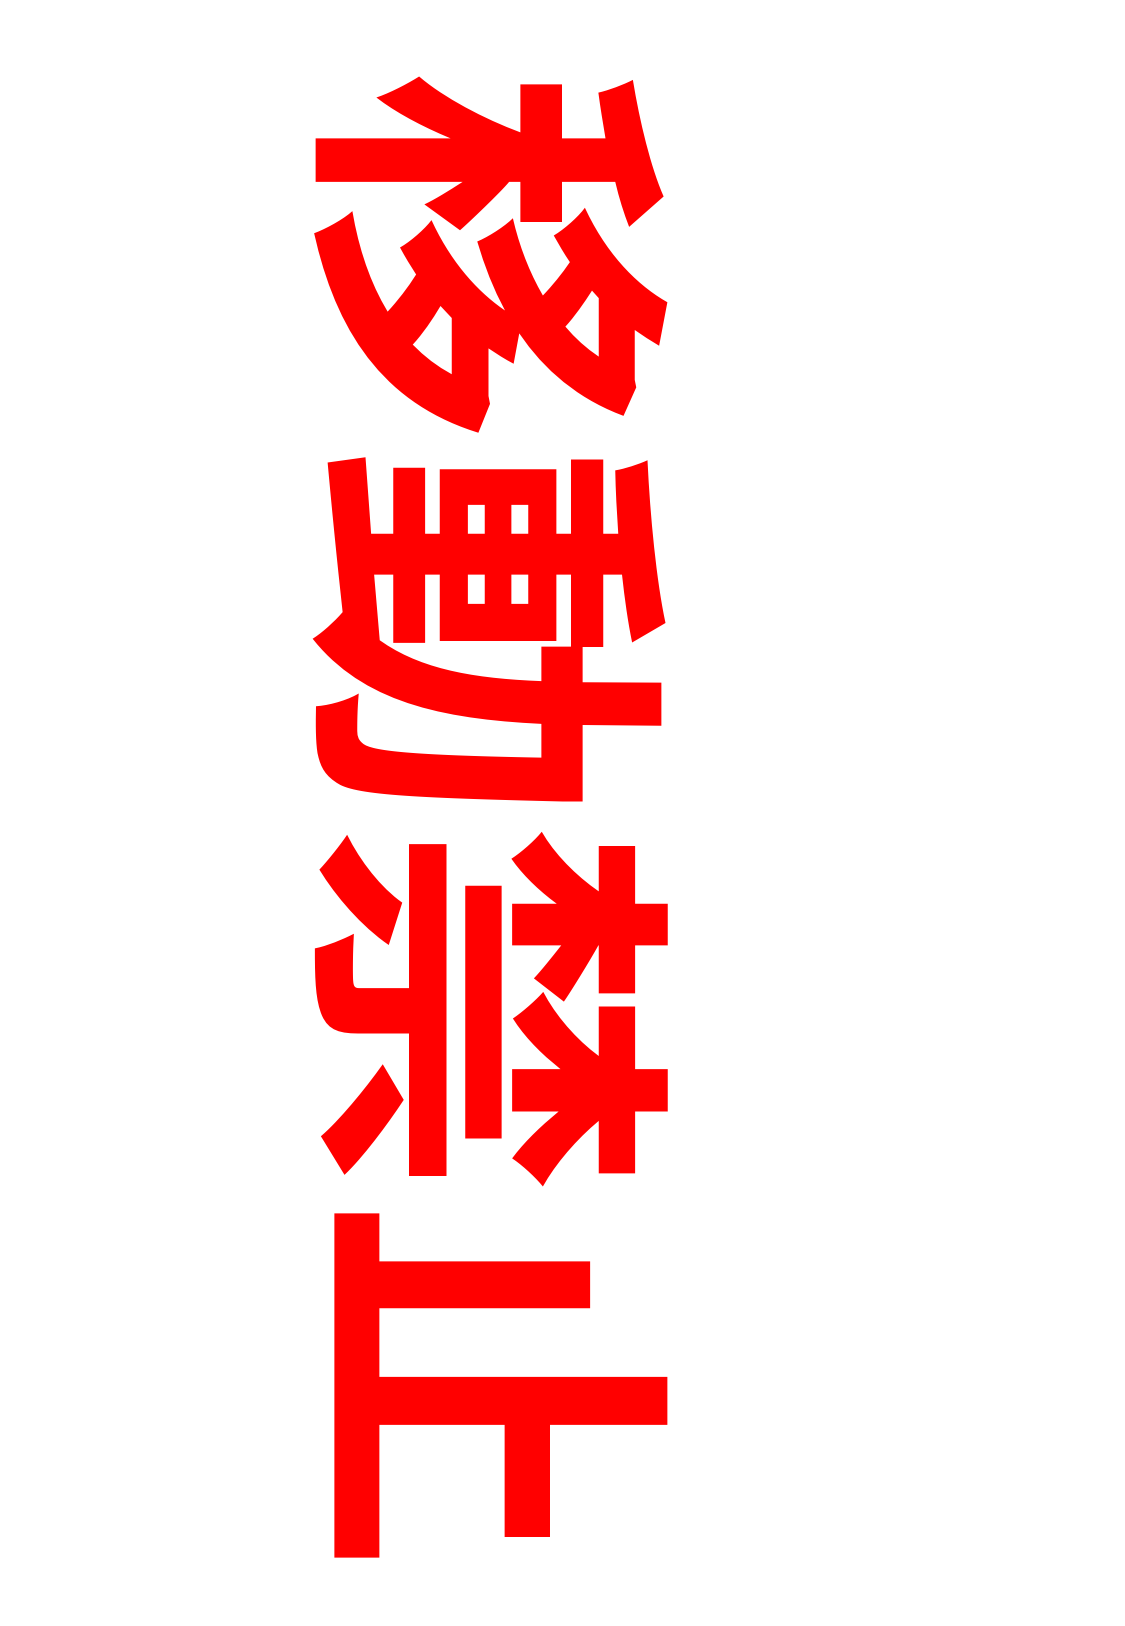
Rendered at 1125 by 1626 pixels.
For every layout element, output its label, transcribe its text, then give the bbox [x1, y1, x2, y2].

text_box 移動禁止 [267, 29, 752, 1614]
